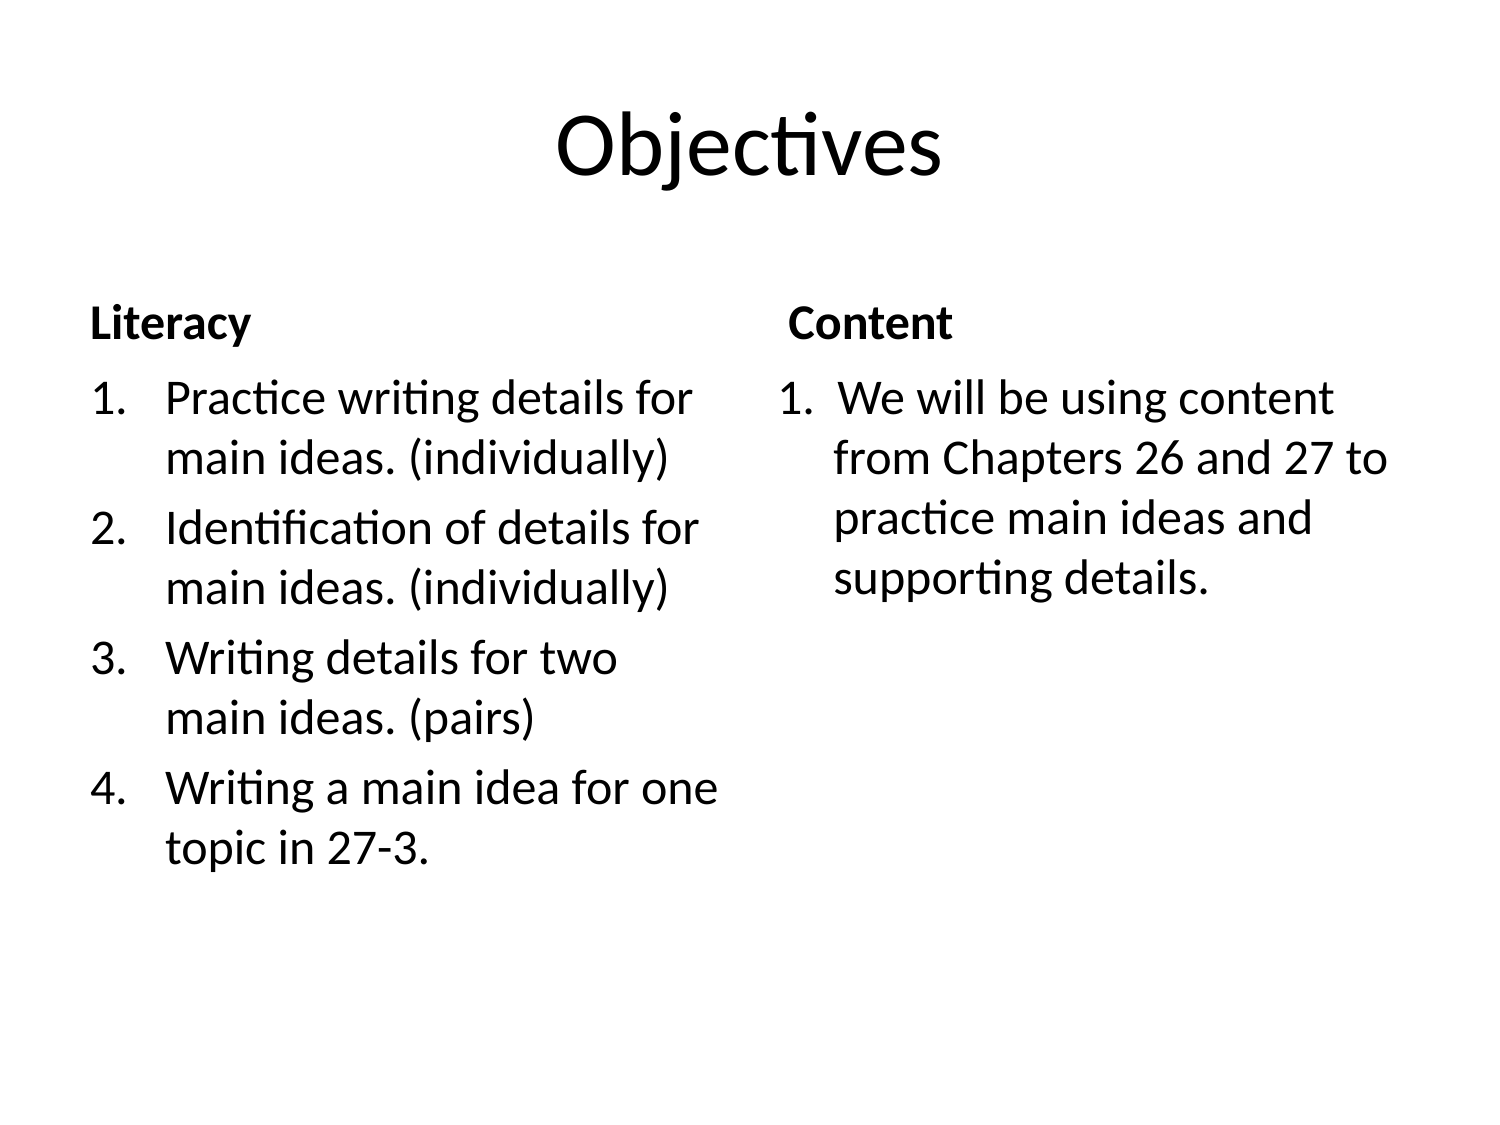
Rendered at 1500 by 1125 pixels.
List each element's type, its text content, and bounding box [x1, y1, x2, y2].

list Practice writing details for main ideas. (individually) Identification of details for main ideas. (individually) Writing details for two main ideas. (pairs) Writing a main idea for one topic in 27-3. [75, 356, 738, 1005]
list Literacy [75, 251, 738, 356]
title Objectives [75, 45, 1425, 233]
list 1. We will be using content from Chapters 26 and 27 to practice main ideas and supporting details. [761, 356, 1425, 1005]
list Content [761, 251, 1425, 356]
